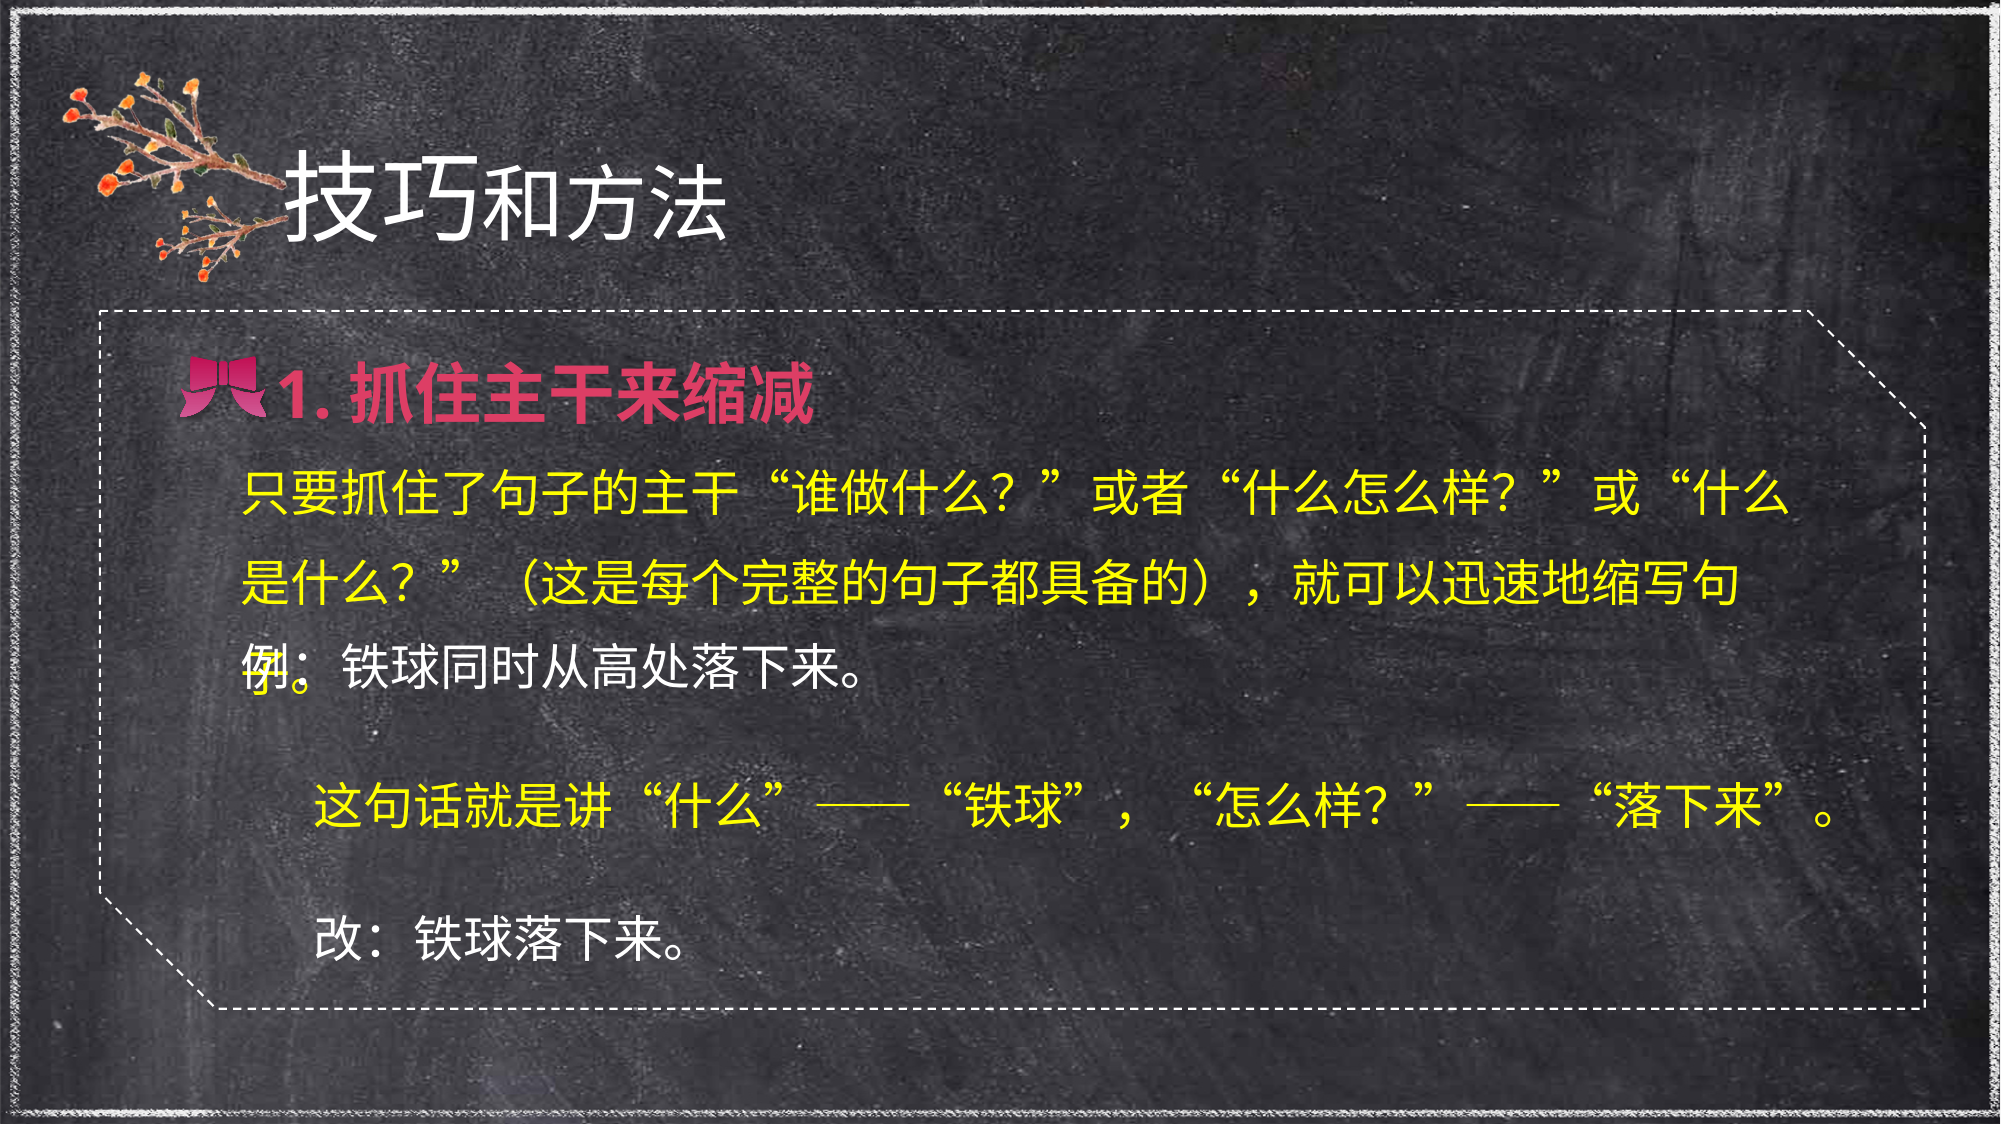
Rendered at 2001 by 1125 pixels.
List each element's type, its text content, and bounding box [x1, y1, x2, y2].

text_box 例：铁球同时从高处落下来。 [225, 598, 1831, 794]
text_box 技巧和方法 [284, 127, 882, 263]
text_box 改：铁球落下来。 [298, 869, 1904, 975]
text_box [229, 356, 256, 391]
text_box [190, 356, 217, 391]
text_box 1.抓住主干来缩减 只要抓住了句子的主干“谁做什么？”或者“什么怎么样？”或“什么是什么？”（这是每个完整的句子都具备的），就可以迅速地缩写句子。 [225, 304, 1832, 332]
text_box [219, 361, 228, 385]
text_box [70, 65, 284, 296]
text_box [98, 309, 1926, 1010]
text_box 这句话就是讲“什么”——“铁球”，“怎么样？”——“落下来”。 [298, 737, 1904, 869]
text_box [231, 388, 267, 417]
picture [0, 0, 2001, 1125]
text_box [179, 388, 216, 417]
